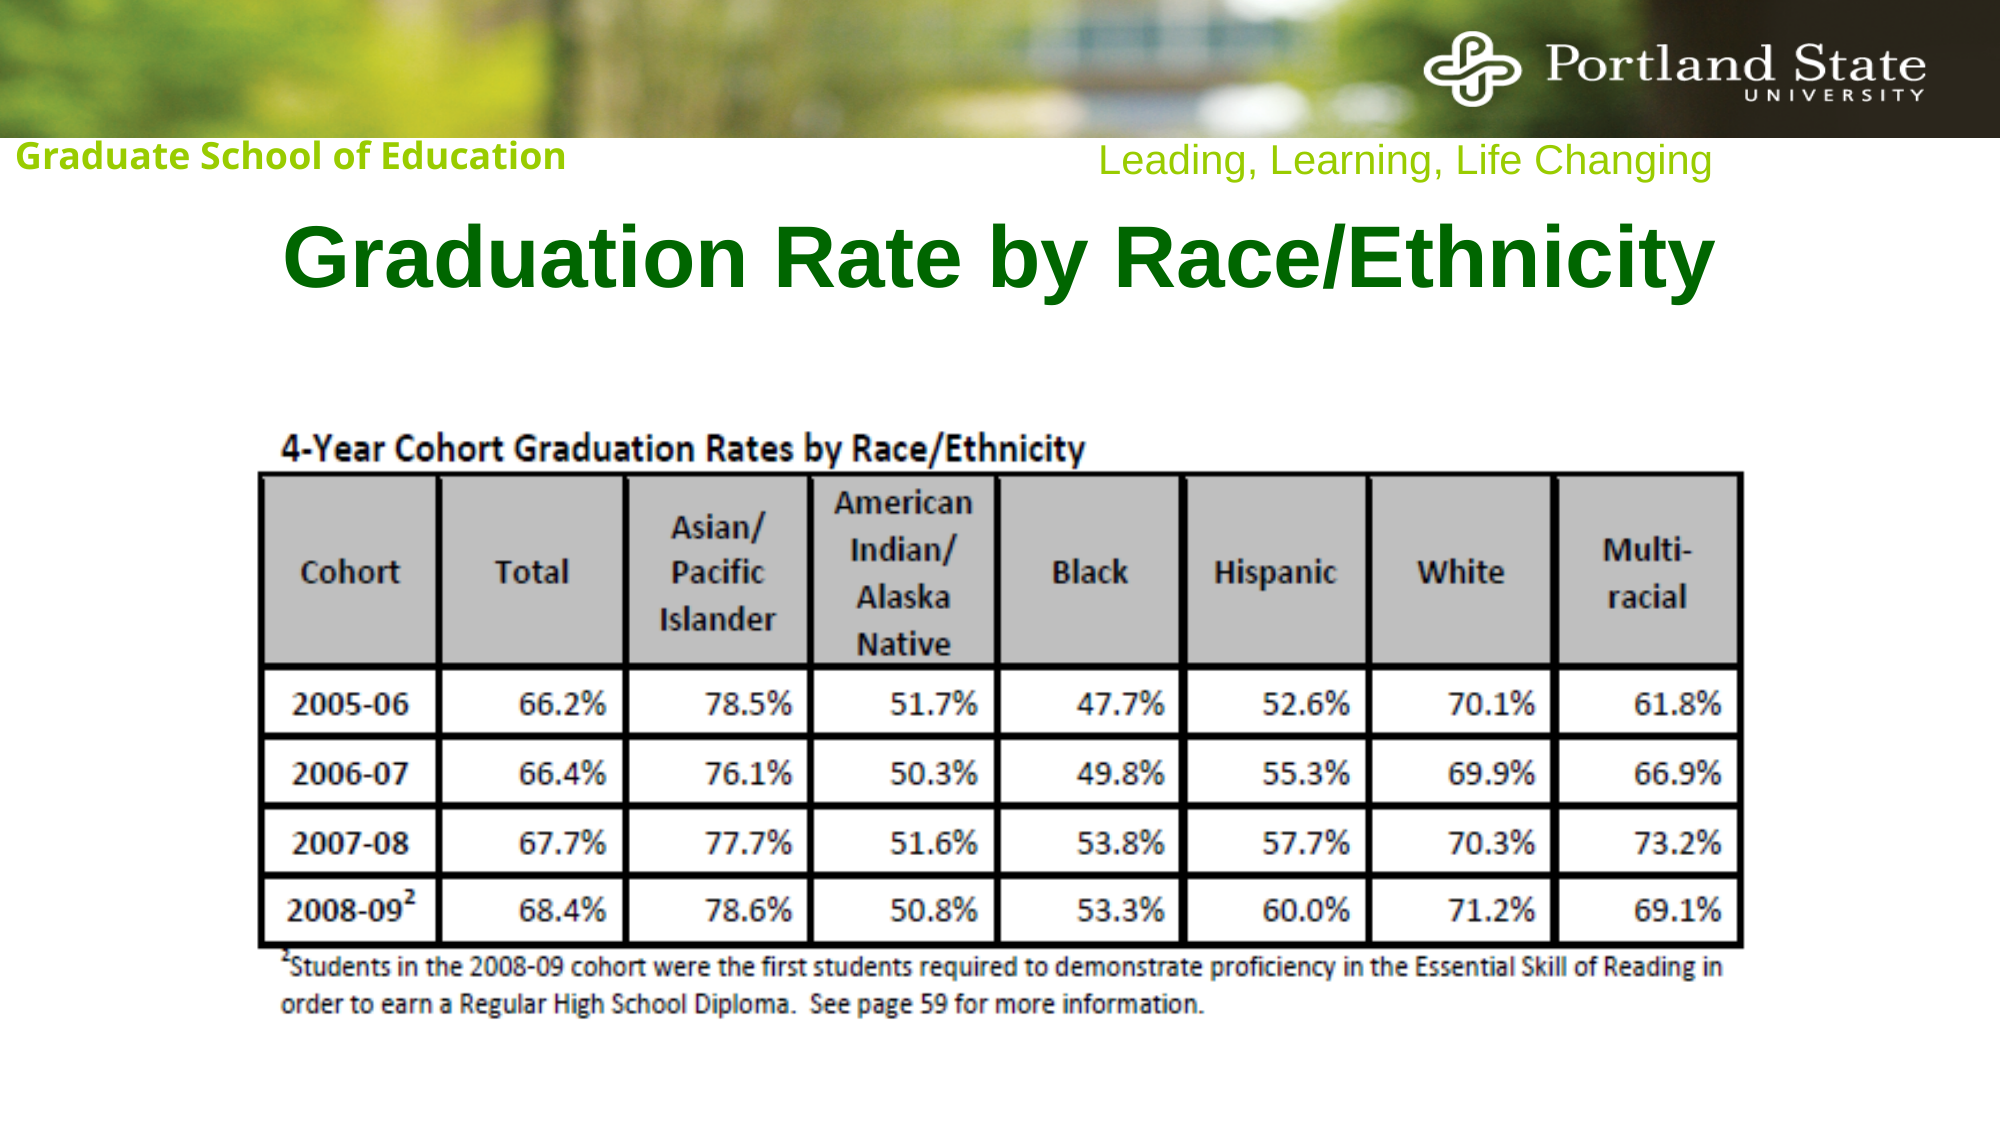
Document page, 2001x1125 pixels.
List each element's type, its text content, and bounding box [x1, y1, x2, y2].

title Graduation Rate by Race/Ethnicity [0, 203, 2000, 314]
picture [239, 420, 1761, 1027]
picture [0, 0, 2000, 138]
